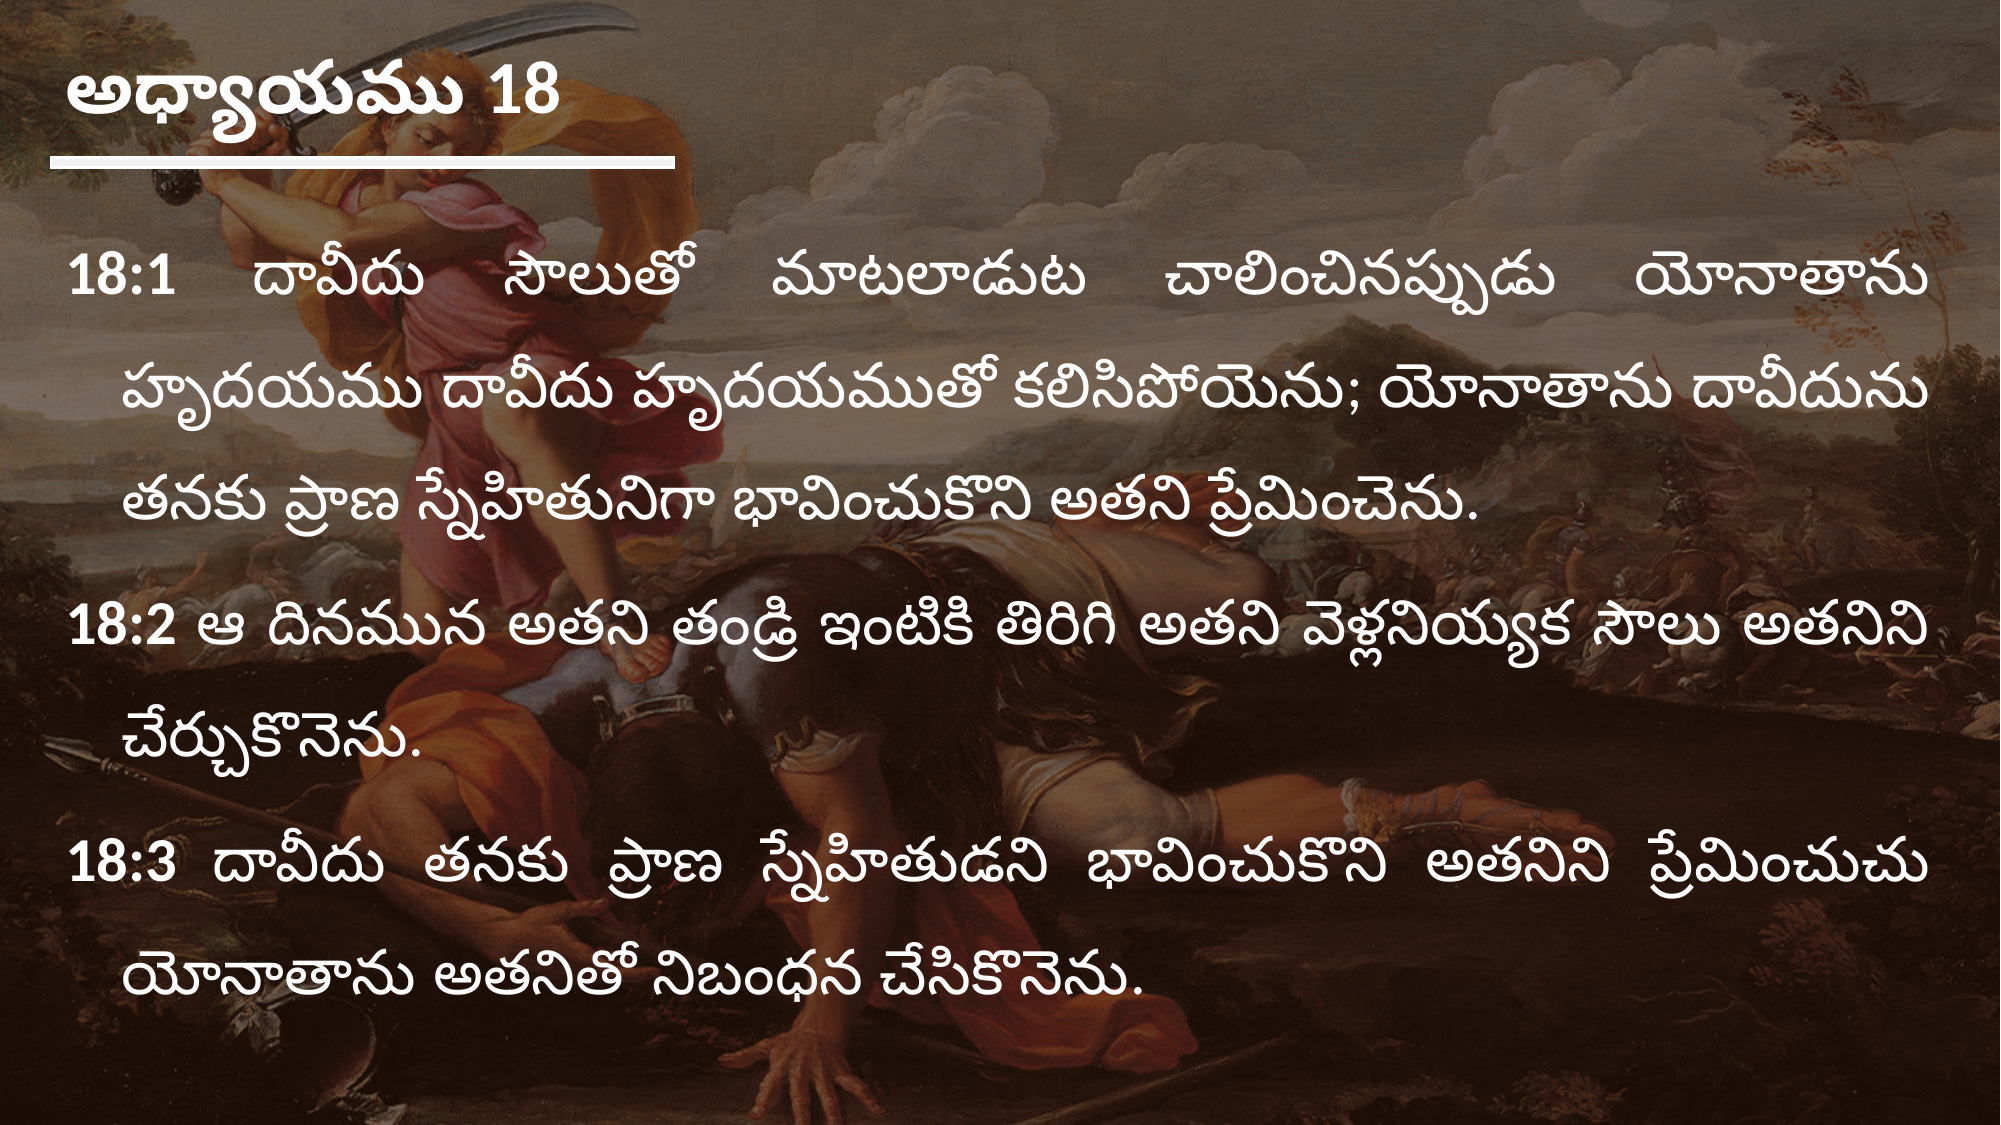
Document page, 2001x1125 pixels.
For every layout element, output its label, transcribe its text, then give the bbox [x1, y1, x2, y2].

list 18:1 దావీదు సౌలుతో మాటలాడుట చాలించినప్పుడు యోనాతాను హృదయము దావీదు హృదయముతో కలిసిపోయెను; యోనాతాను దావీదును తనకు ప్రాణ స్నేహితునిగా భావించుకొని అతని ప్రేమించెను. 18:2 ఆ దినమున అతని తండ్రి ఇంటికి తిరిగి అతని వెళ్లనియ్యక సౌలు అతనిని చేర్చుకొనెను. 18:3 దావీదు తనకు ప్రాణ స్నేహితుడని భావించుకొని అతనిని ప్రేమించుచు యోనాతాను అతనితో నిబంధన చేసికొనెను. [50, 187, 1946, 1063]
title అధ్యాయము 18 [50, 0, 1925, 167]
picture [0, 0, 2000, 1125]
